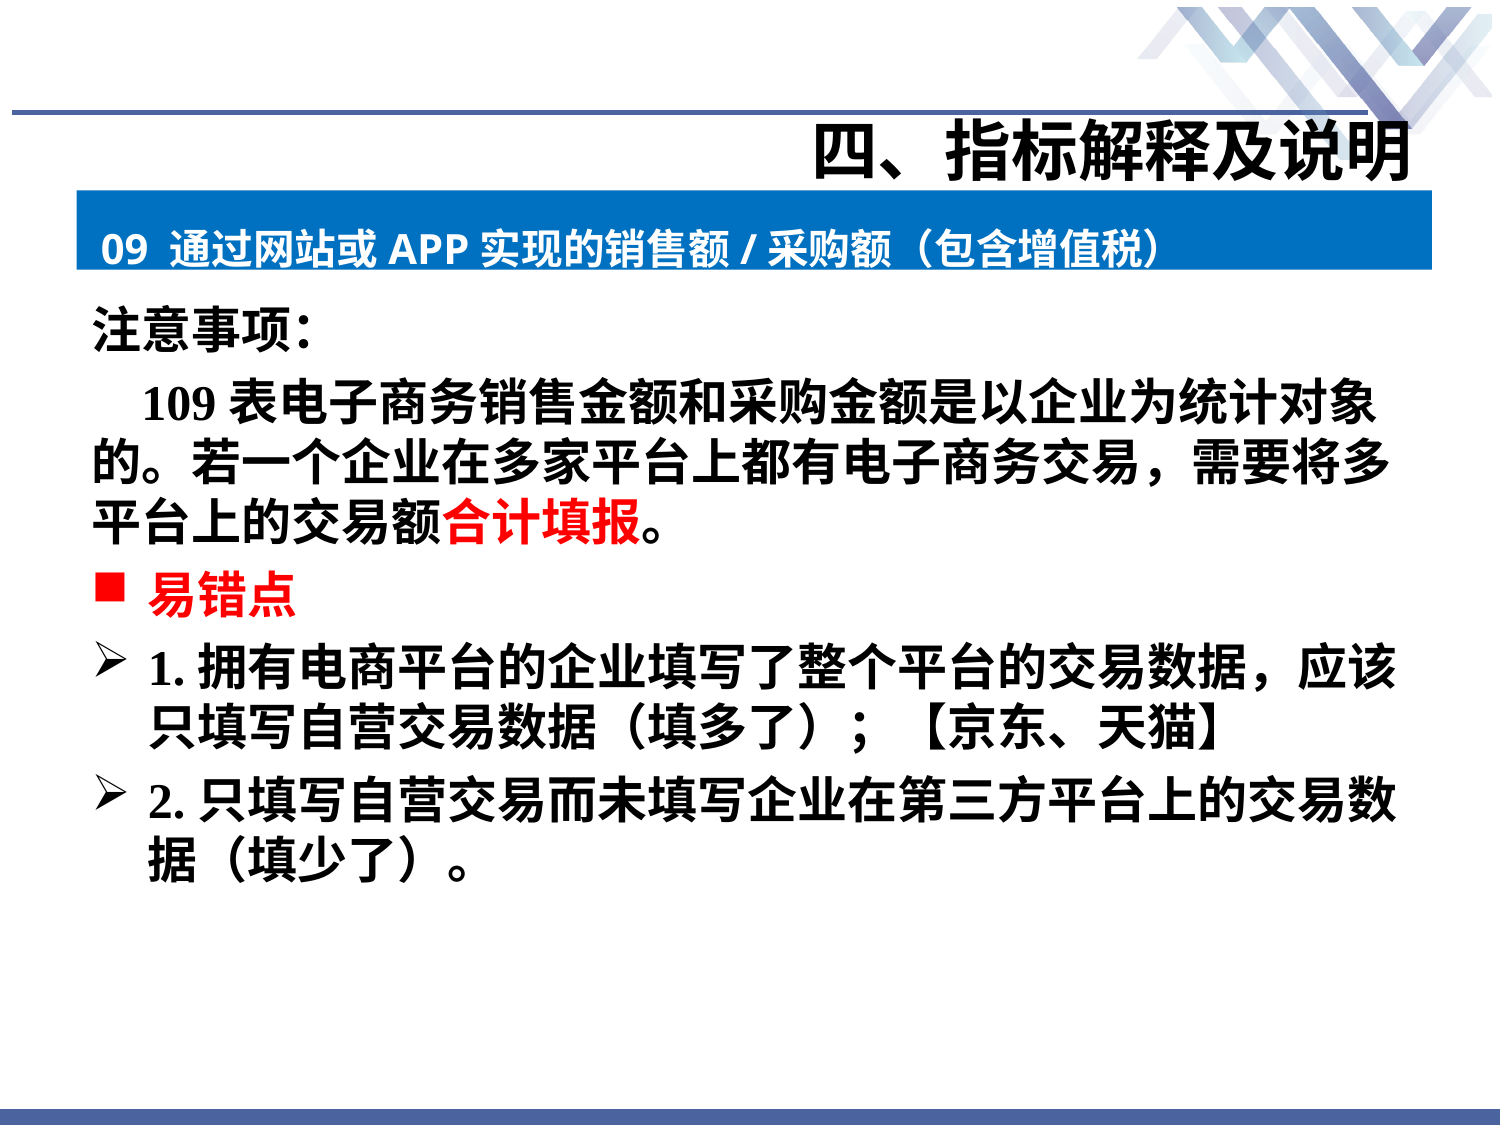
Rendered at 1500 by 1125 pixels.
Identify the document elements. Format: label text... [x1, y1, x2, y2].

title 四、指标解释及说明 [76, 101, 1427, 184]
text_box 09 通过网站或APP实现的销售额/采购额（包含增值税） [76, 190, 1432, 270]
list 注意事项： 109表电子商务销售金额和采购金额是以企业为统计对象的。若一个企业在多家平台上都有电子商务交易，需要将多平台上的交易额合计填报。 易错点 1.拥有电商平台的企业填写了整个平台的交易数据，应该只填写自营交易数据（填多了）；【京东、天猫】 2.只填写自营交易而未填写企业在第三方平台上的交易数据（填少了）。 [76, 290, 1433, 1030]
picture [1056, 7, 1492, 160]
